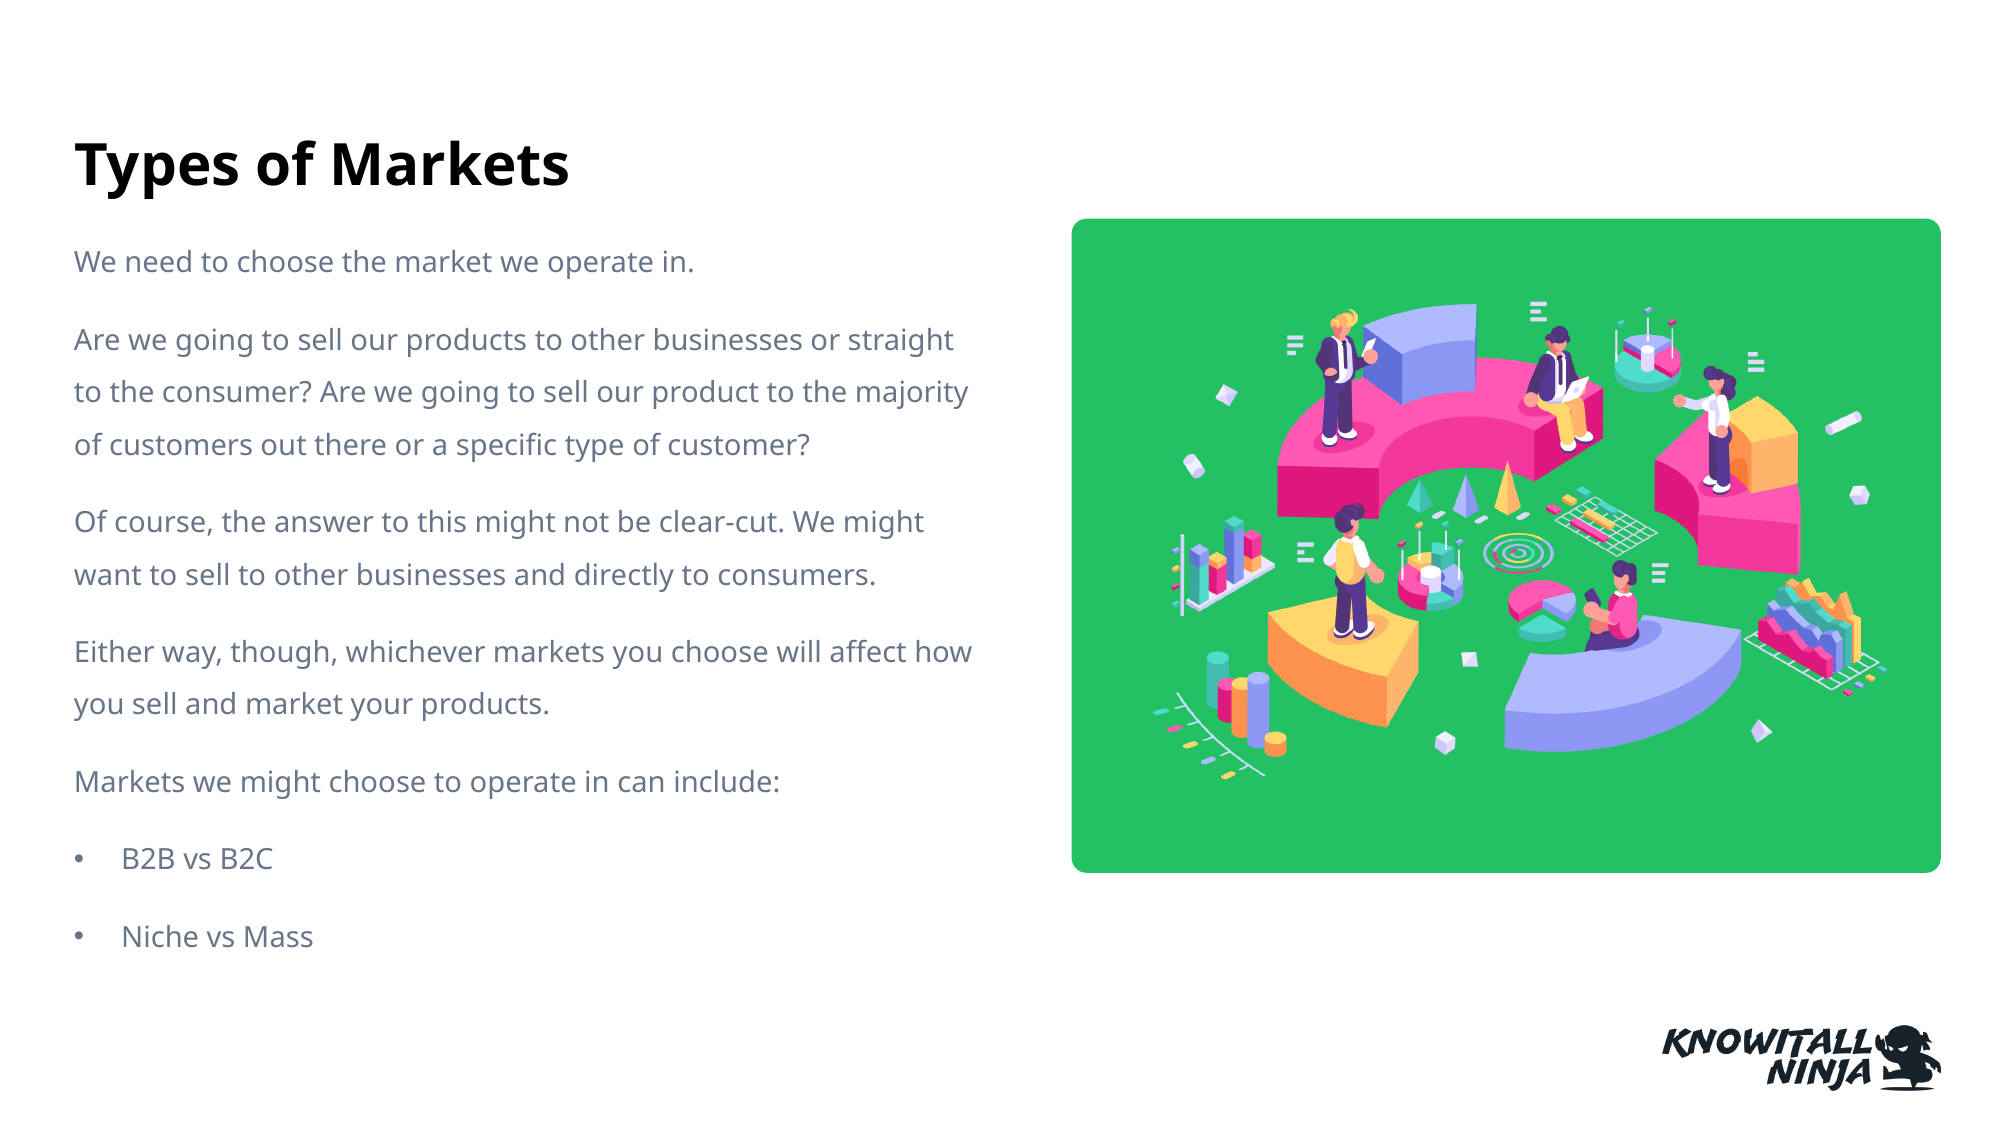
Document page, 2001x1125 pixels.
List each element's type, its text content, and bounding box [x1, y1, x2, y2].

picture [1071, 218, 1942, 874]
picture [1662, 1025, 1941, 1091]
list We need to choose the market we operate in. Are we going to sell our products to other businesses or straight to the consumer? Are we going to sell our product to the majority of customers out there or a specific type of customer? Of course, the answer to this might not be clear-cut. We might want to sell to other businesses and directly to consumers. Either way, though, whichever markets you choose will affect how you sell and market your products. Markets we might choose to operate in can include: B2B vs B2C Niche vs Mass [59, 218, 1000, 1091]
title Types of Markets [59, 117, 1000, 206]
